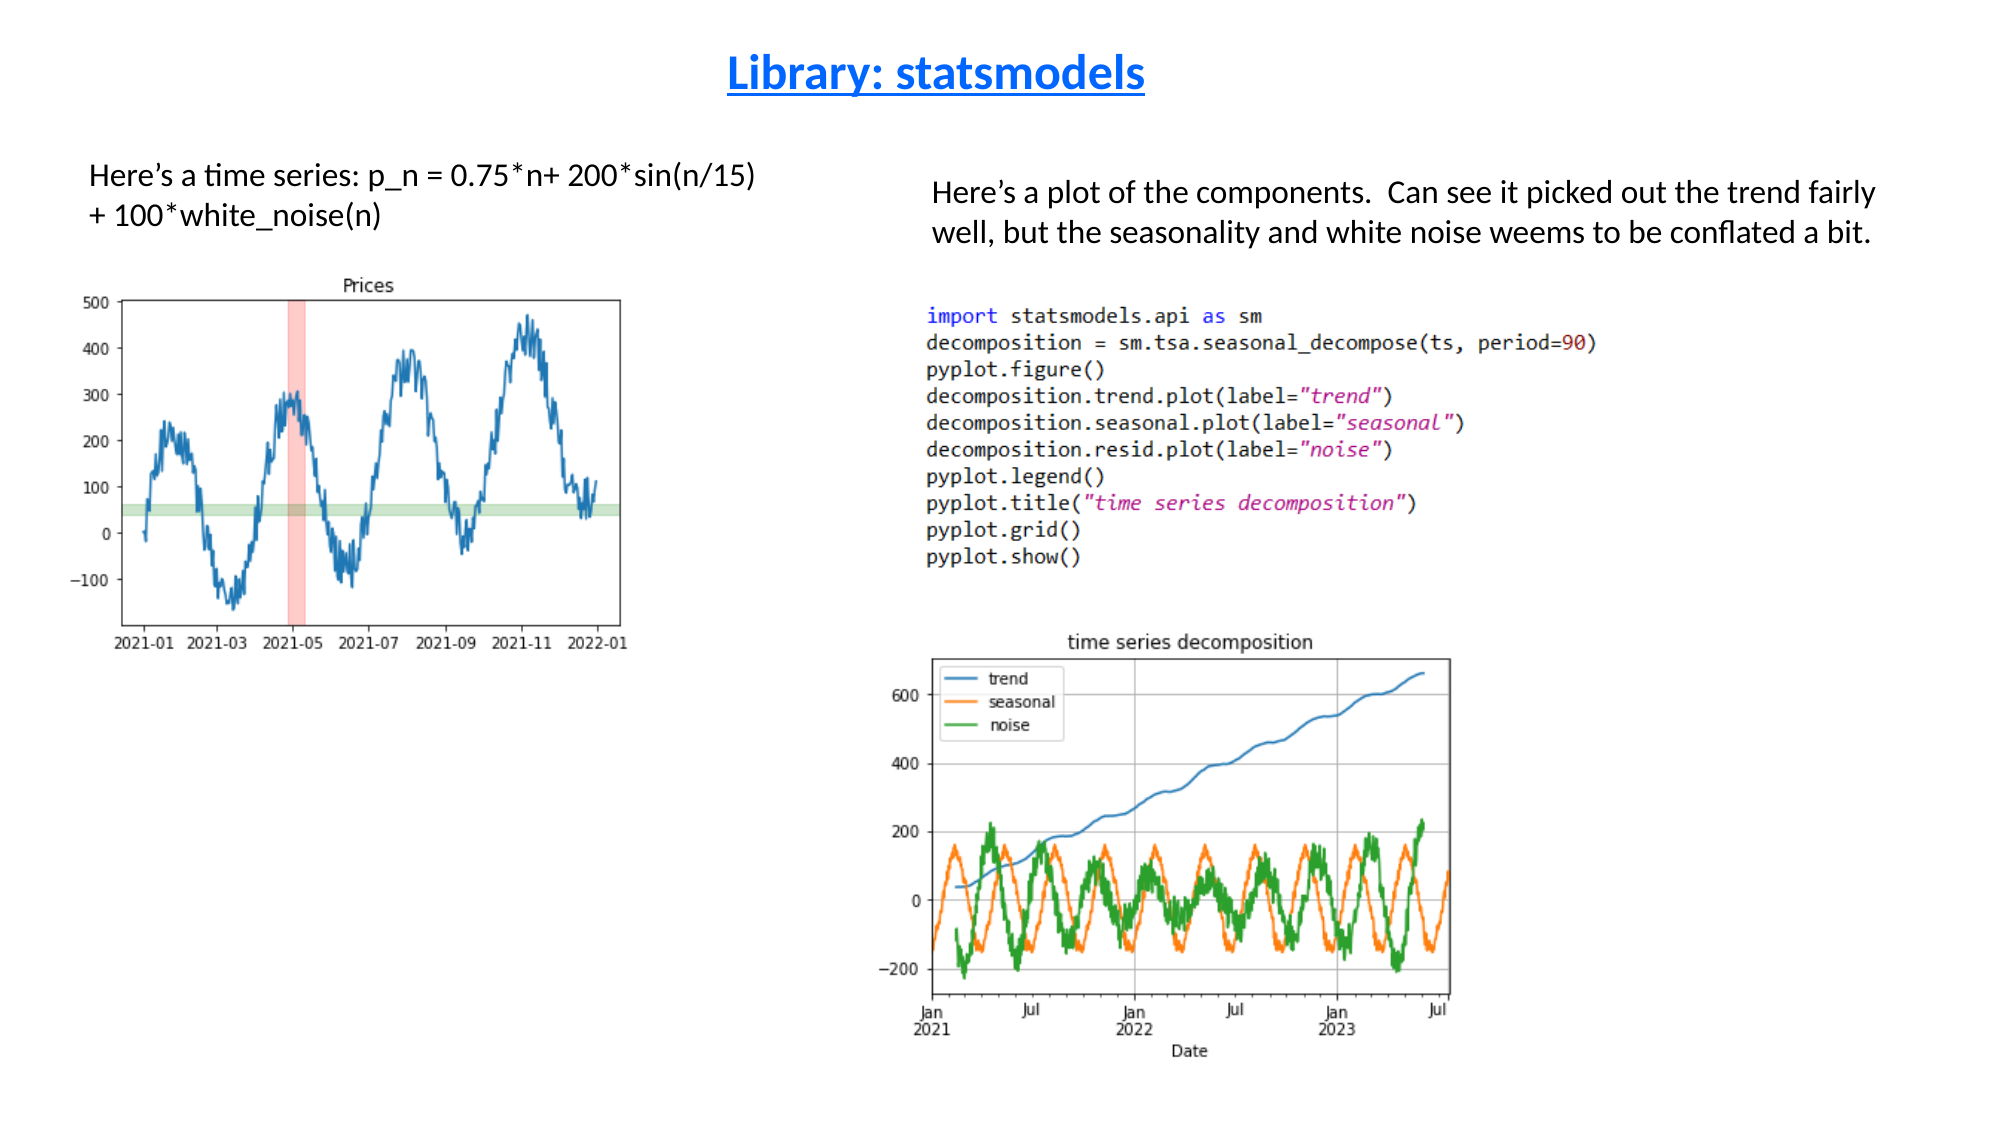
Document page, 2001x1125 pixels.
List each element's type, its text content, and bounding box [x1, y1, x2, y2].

text_box Here’s a plot of the components. Can see it picked out the trend fairly well, but the seasonality and white noise weems to be conflated a bit. [917, 163, 1954, 258]
text_box Library: statsmodels [712, 32, 1161, 108]
picture [867, 623, 1459, 1071]
picture [59, 267, 639, 661]
text_box Here’s a time series: p_n = 0.75*n+ 200*sin(n/15) + 100*white_noise(n) [74, 145, 783, 240]
picture [921, 299, 1606, 585]
